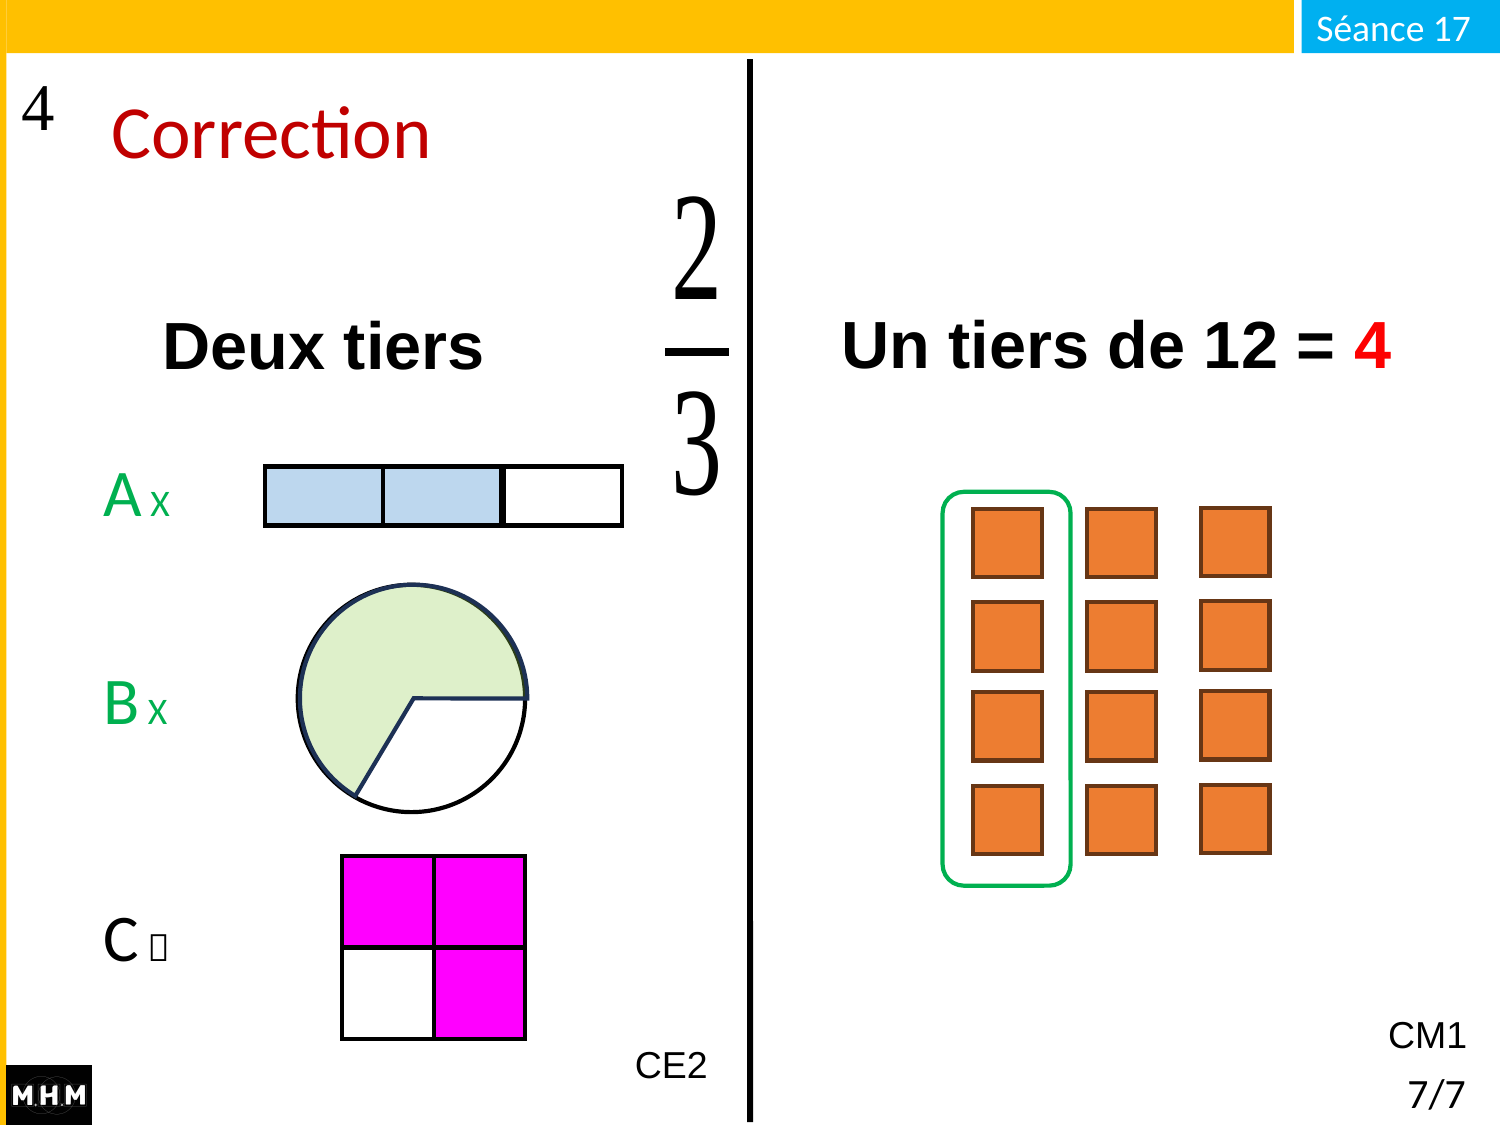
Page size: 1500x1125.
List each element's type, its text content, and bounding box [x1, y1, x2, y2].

text_box [971, 690, 1044, 763]
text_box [342, 856, 526, 1040]
text_box CE2 [620, 1033, 739, 1091]
text_box [502, 464, 624, 528]
text_box [385, 464, 502, 528]
text_box [971, 600, 1044, 673]
text_box B X [88, 650, 235, 746]
text_box C  [88, 887, 235, 982]
text_box [971, 784, 1044, 856]
text_box [940, 489, 1073, 888]
text_box [295, 591, 528, 815]
text_box [971, 507, 1044, 579]
picture [6, 1065, 92, 1125]
text_box [1199, 506, 1272, 578]
text_box [1085, 507, 1158, 579]
text_box A X [88, 442, 235, 538]
text_box [1199, 689, 1272, 762]
text_box [1199, 599, 1272, 672]
text_box [1085, 690, 1158, 763]
text_box [1085, 600, 1158, 673]
text_box [297, 582, 530, 799]
text_box [1199, 783, 1272, 855]
text_box Un tiers de 12 = 4 [826, 294, 1447, 385]
text_box [263, 464, 385, 528]
text_box Deux tiers [147, 295, 561, 385]
text_box CM1 [1373, 1003, 1492, 1061]
list 7/7 [1373, 1064, 1500, 1125]
text_box Correction [96, 60, 473, 208]
text_box [1085, 784, 1158, 856]
